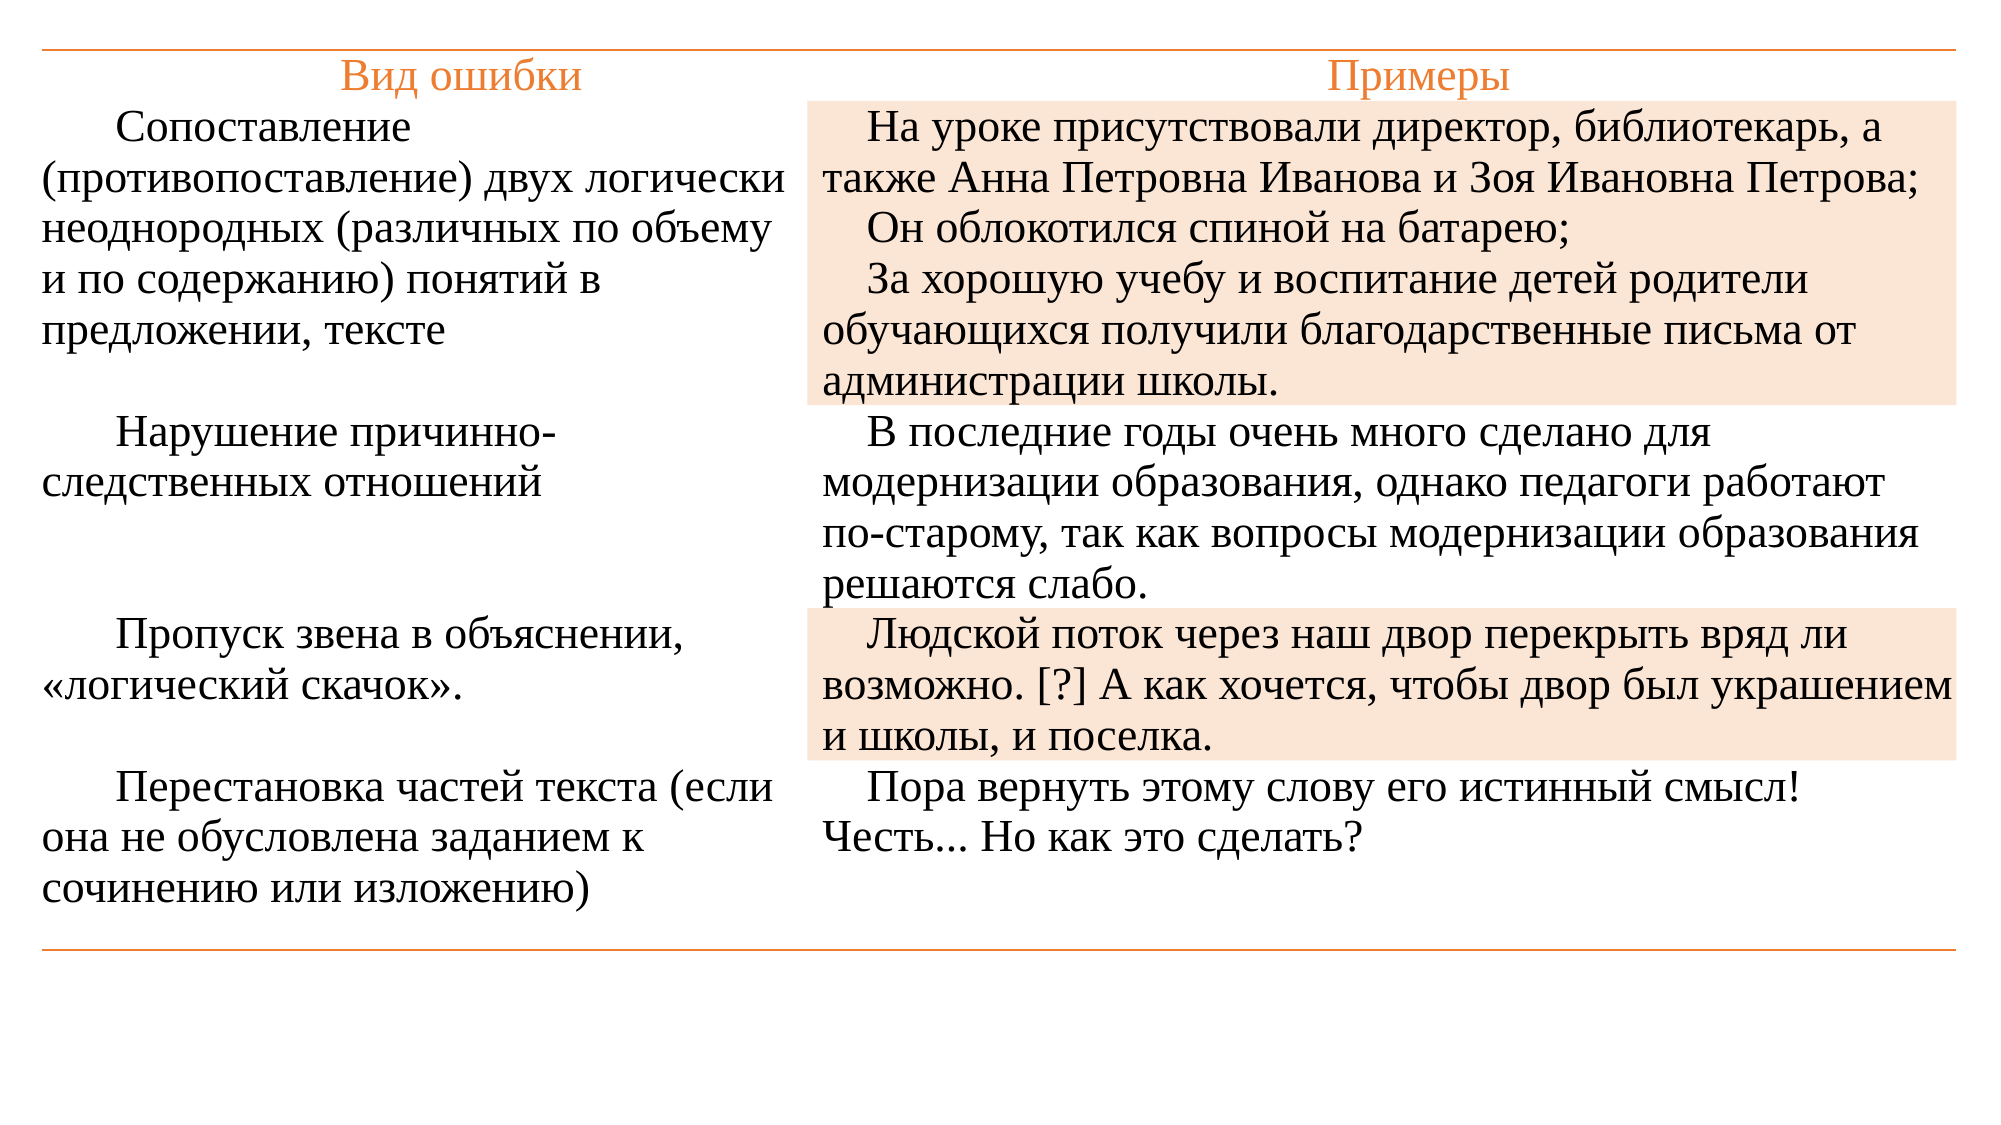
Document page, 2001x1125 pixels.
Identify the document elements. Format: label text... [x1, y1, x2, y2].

table_cell Нарушение причинно-следственных отношений [42, 405, 807, 608]
table_cell Перестановка частей текста (если она не обусловлена заданием к сочинению или изложению) [42, 760, 807, 949]
table_cell Сопоставление (противопоставление) двух логически неоднородных (различных по объему и по содержанию) понятий в предложении, тексте [42, 101, 807, 405]
table_cell Пропуск звена в объяснении, «логический скачок». [42, 608, 807, 760]
table_cell Людской поток через наш двор перекрыть вряд ли возможно. [?] А как хочется, чтобы двор был украшением и школы, и поселка. [807, 608, 1956, 760]
table_cell В последние годы очень много сделано для модернизации образования, однако педагоги работают по-старому, так как вопросы модернизации образования решаются слабо. [807, 405, 1956, 608]
table_cell Пора вернуть этому слову его истинный смысл! Честь... Но как это сделать? [807, 760, 1956, 949]
table_cell На уроке присутствовали директор, библиотекарь, а также Анна Петровна Иванова и Зоя Ивановна Петрова; Он облокотился спиной на батарею; За хорошую учебу и воспитание детей родители обучающихся получили благодарственные письма от администрации школы. [807, 101, 1956, 405]
table_header Примеры [807, 51, 1956, 101]
table_header Вид ошибки [42, 51, 807, 101]
